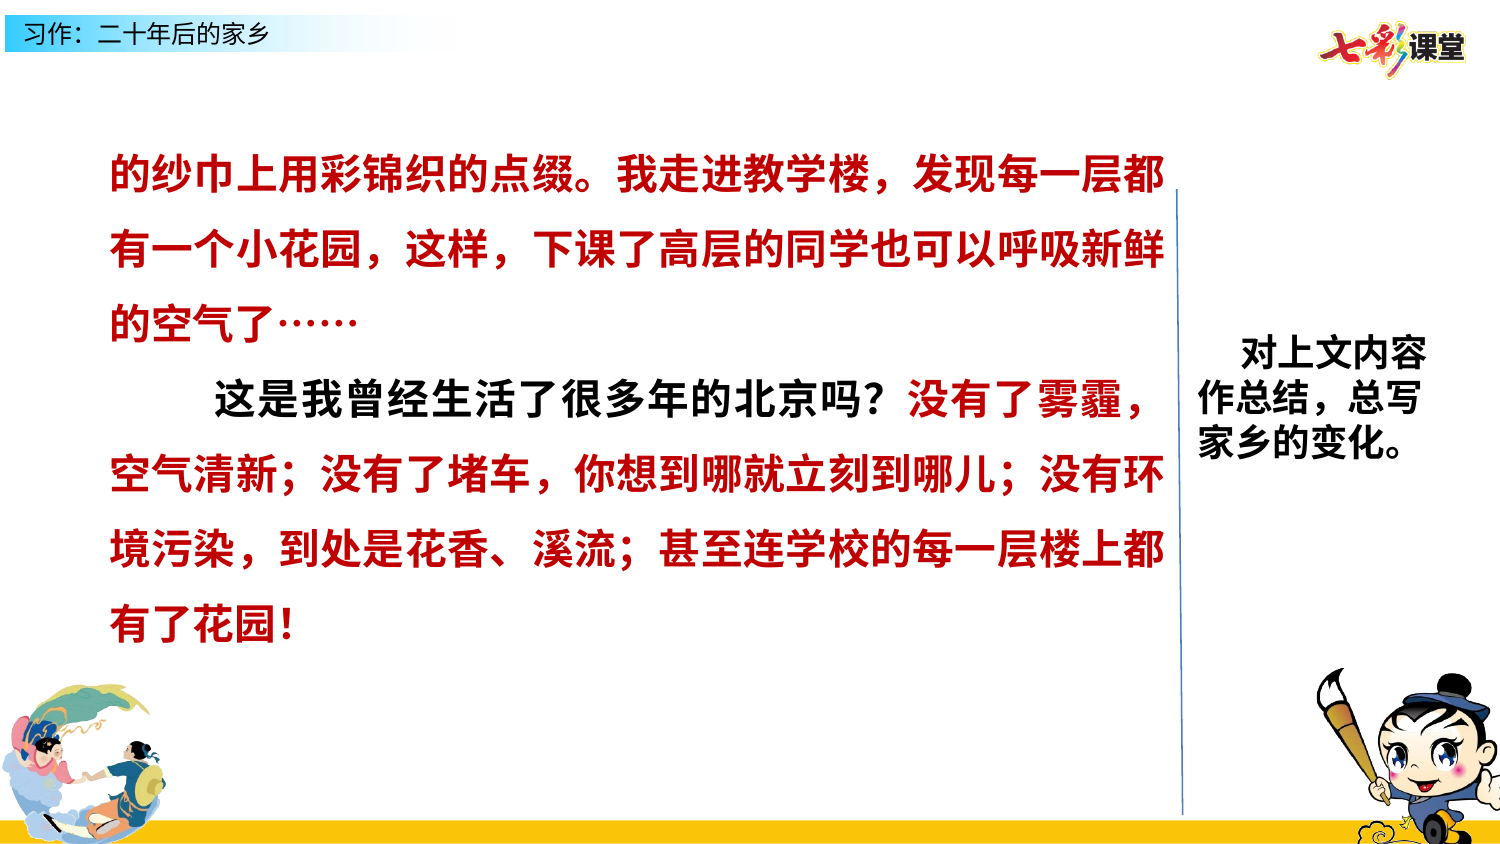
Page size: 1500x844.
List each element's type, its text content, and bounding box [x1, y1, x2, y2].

picture [0, 667, 187, 844]
text_box 对上文内容作总结，总写家乡的变化。 [1187, 321, 1465, 472]
text_box 的纱巾上用彩锦织的点缀。我走进教学楼，发现每一层都有一个小花园，这样，下课了高层的同学也可以呼吸新鲜的空气了…… 这是我曾经生活了很多年的北京吗？没有了雾霾，空气清新；没有了堵车，你想到哪就立刻到哪儿；没有环境污染，到处是花香、溪流；甚至连学校的每一层楼上都有了花园！ [98, 117, 1177, 654]
picture [1316, 20, 1468, 80]
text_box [1176, 188, 1183, 816]
picture [1316, 668, 1500, 844]
